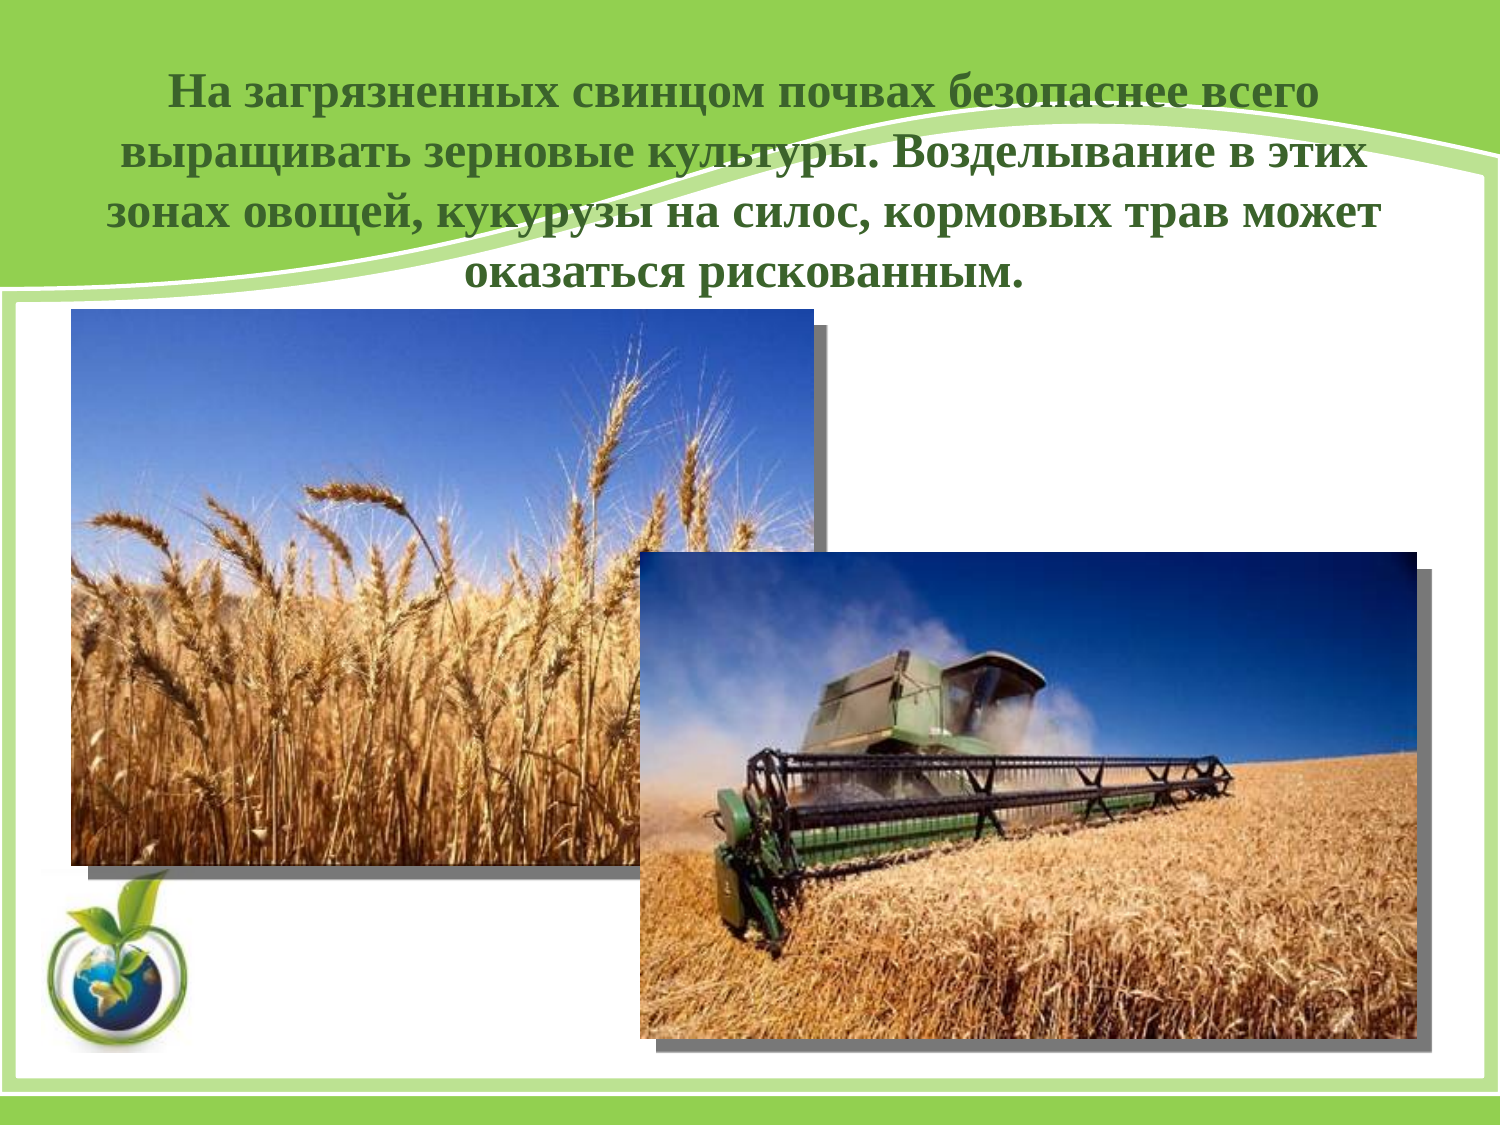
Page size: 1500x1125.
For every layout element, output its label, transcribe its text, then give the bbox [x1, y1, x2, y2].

picture [71, 308, 1418, 1039]
text_box На загрязненных свинцом почвах безопаснее всего выращивать зерновые культуры. Возделывание в этих зонах овощей, кукурузы на силос, кормовых трав может оказаться рискованным. [76, 50, 1412, 305]
picture [41, 869, 195, 1053]
